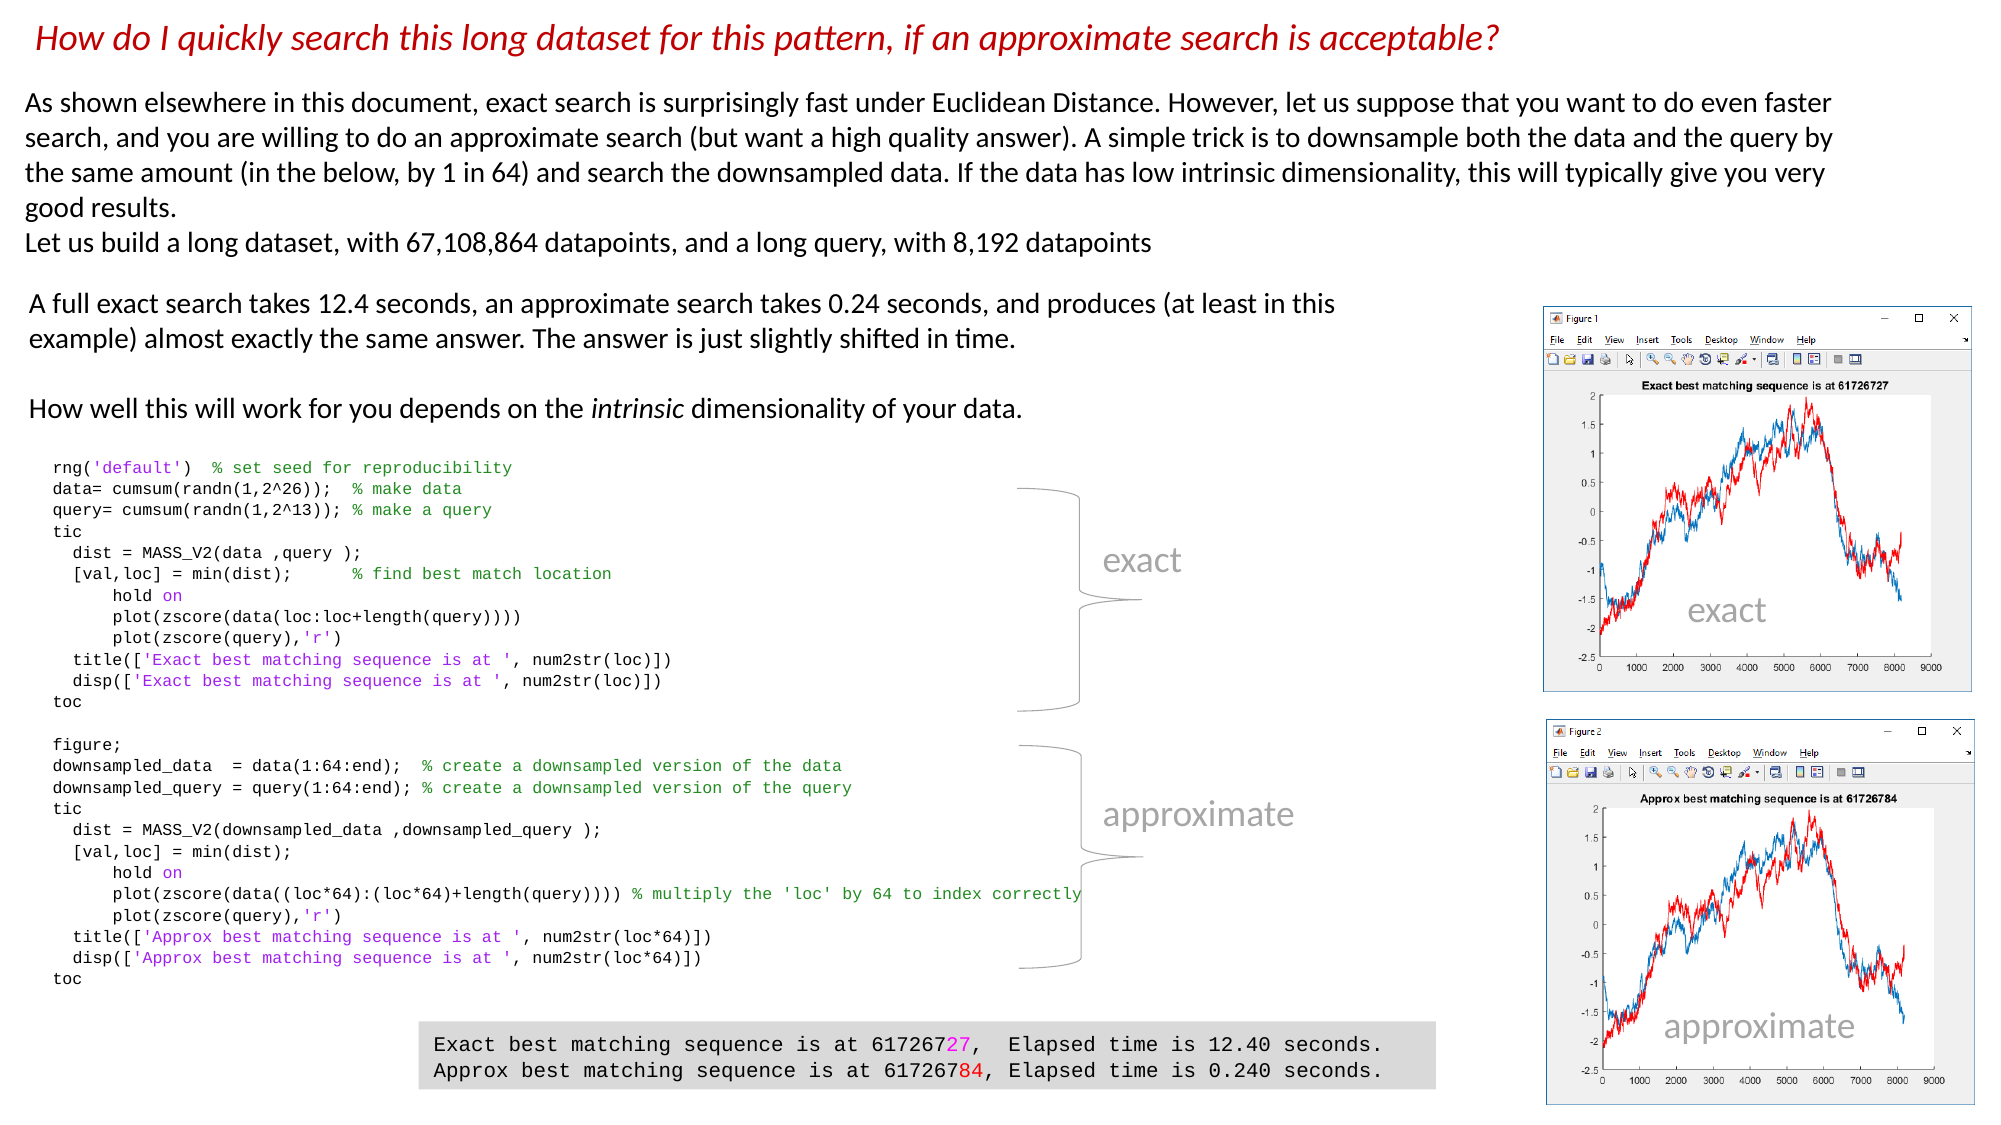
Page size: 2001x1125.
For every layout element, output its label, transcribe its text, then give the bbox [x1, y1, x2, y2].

text_box A full exact search takes 12.4 seconds, an approximate search takes 0.24 seconds, and produces (at least in this example) almost exactly the same answer. The answer is just slightly shifted in time. How well this will work for you depends on the intrinsic dimensionality of your data. [14, 277, 1352, 432]
picture [1546, 719, 1975, 1105]
text_box [1017, 487, 1142, 712]
text_box As shown elsewhere in this document, exact search is surprisingly fast under Euclidean Distance. However, let us suppose that you want to do even faster search, and you are willing to do an approximate search (but want a high quality answer). A simple trick is to downsample both the data and the query by the same amount (in the below, by 1 in 64) and search the downsampled data. If the data has low intrinsic dimensionality, this will typically give you very good results. Let us build a long dataset, with 67,108,864 datapoints, and a long query, with 8,192 datapoints [10, 75, 1871, 266]
text_box rng('default') % set seed for reproducibility data= cumsum(randn(1,2^26)); % make data query= cumsum(randn(1,2^13)); % make a query tic dist = MASS_V2(data ,query ); [val,loc] = min(dist); % find best match location hold on plot(zscore(data(loc:loc+length(query)))) plot(zscore(query),'r') title(['Exact best matching sequence is at ', num2str(loc)]) disp(['Exact best matching sequence is at ', num2str(loc)]) toc figure; downsampled_data = data(1:64:end); % create a downsampled version of the data downsampled_query = query(1:64:end); % create a downsampled version of the query tic dist = MASS_V2(downsampled_data ,downsampled_query ); [val,loc] = min(dist); hold on plot(zscore(data((loc*64):(loc*64)+length(query)))) % multiply the 'loc' by 64 to index correctly plot(zscore(query),'r') title(['Approx best matching sequence is at ', num2str(loc*64)]) disp(['Approx best matching sequence is at ', num2str(loc*64)]) toc [37, 447, 1098, 1023]
text_box [1018, 744, 1144, 969]
text_box approximate [1087, 781, 1310, 842]
picture [1543, 306, 1972, 692]
text_box How do I quickly search this long dataset for this pattern, if an approximate search is acceptable? [20, 6, 1915, 66]
text_box exact [1087, 527, 1198, 588]
text_box Exact best matching sequence is at 61726727, Elapsed time is 12.40 seconds. Approx best matching sequence is at 61726784, Elapsed time is 0.240 seconds. [418, 1021, 1436, 1090]
